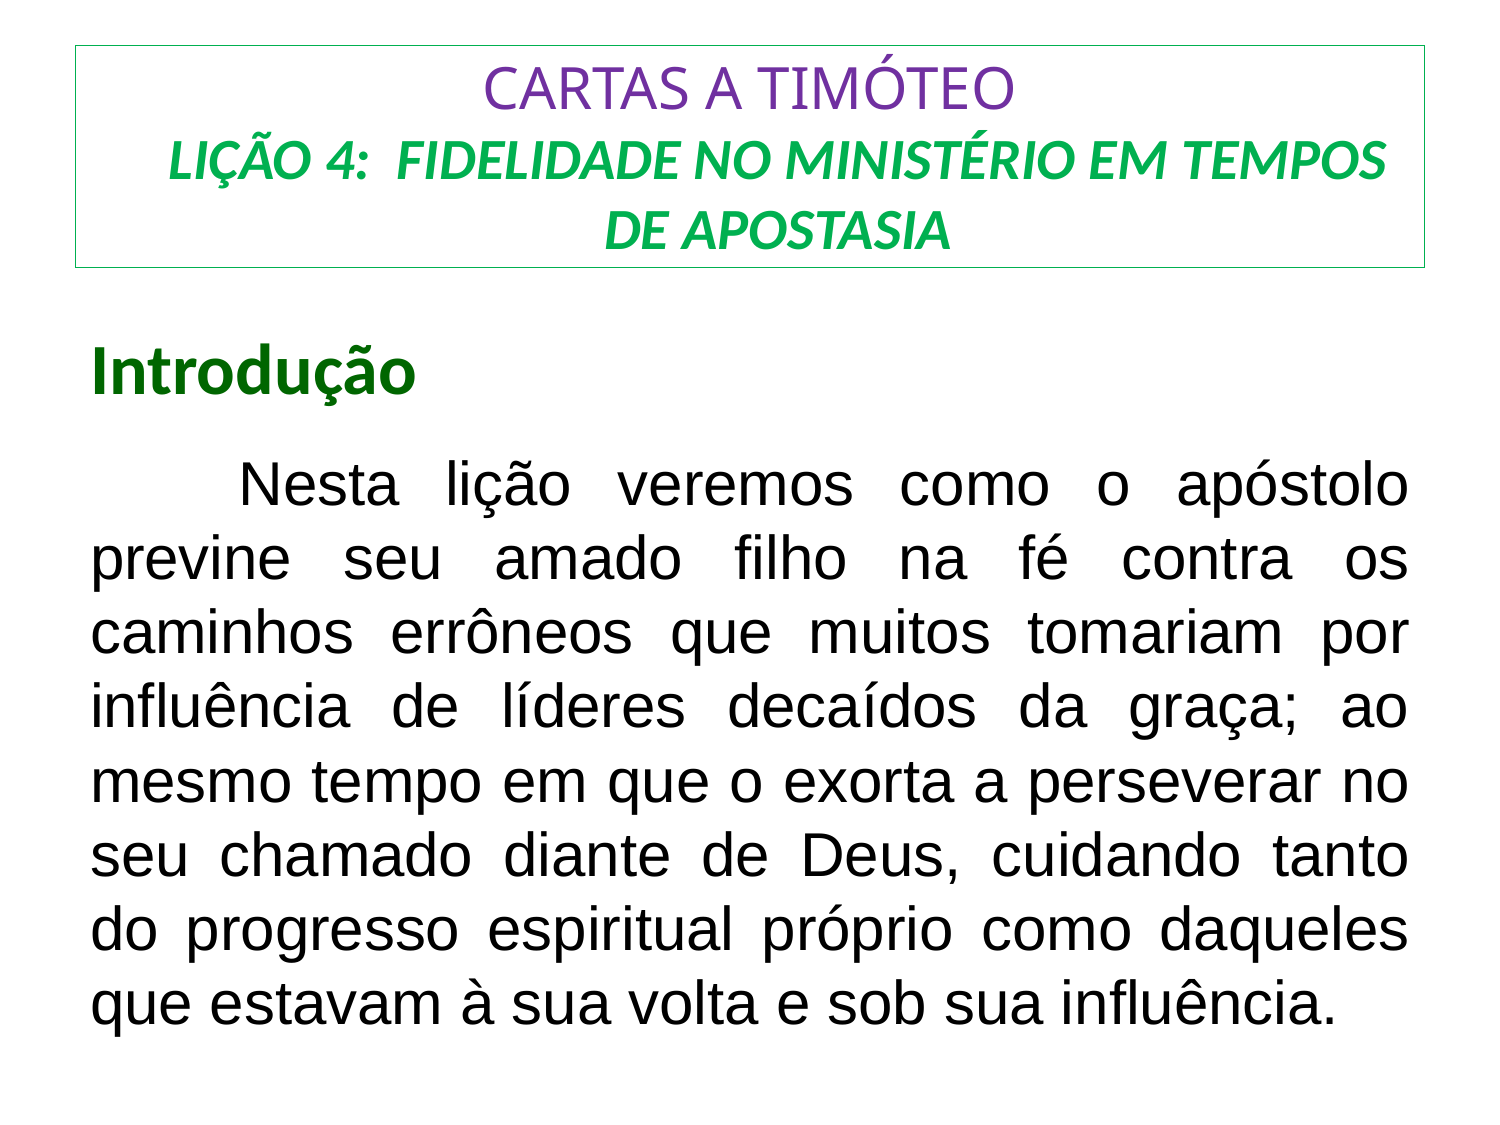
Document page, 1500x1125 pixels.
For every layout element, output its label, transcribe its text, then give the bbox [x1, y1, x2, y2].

list Introdução Nesta lição veremos como o apóstolo previne seu amado filho na fé contra os caminhos errôneos que muitos tomariam por influência de líderes decaídos da graça; ao mesmo tempo em que o exorta a perseverar no seu chamado diante de Deus, cuidando tanto do progresso espiritual próprio como daqueles que estavam à sua volta e sob sua influência. [75, 255, 1425, 1047]
title CARTAS A TIMÓTEO LIÇÃO 4: FIDELIDADE NO MINISTÉRIO EM TEMPOS DE APOSTASIA [75, 45, 1425, 255]
